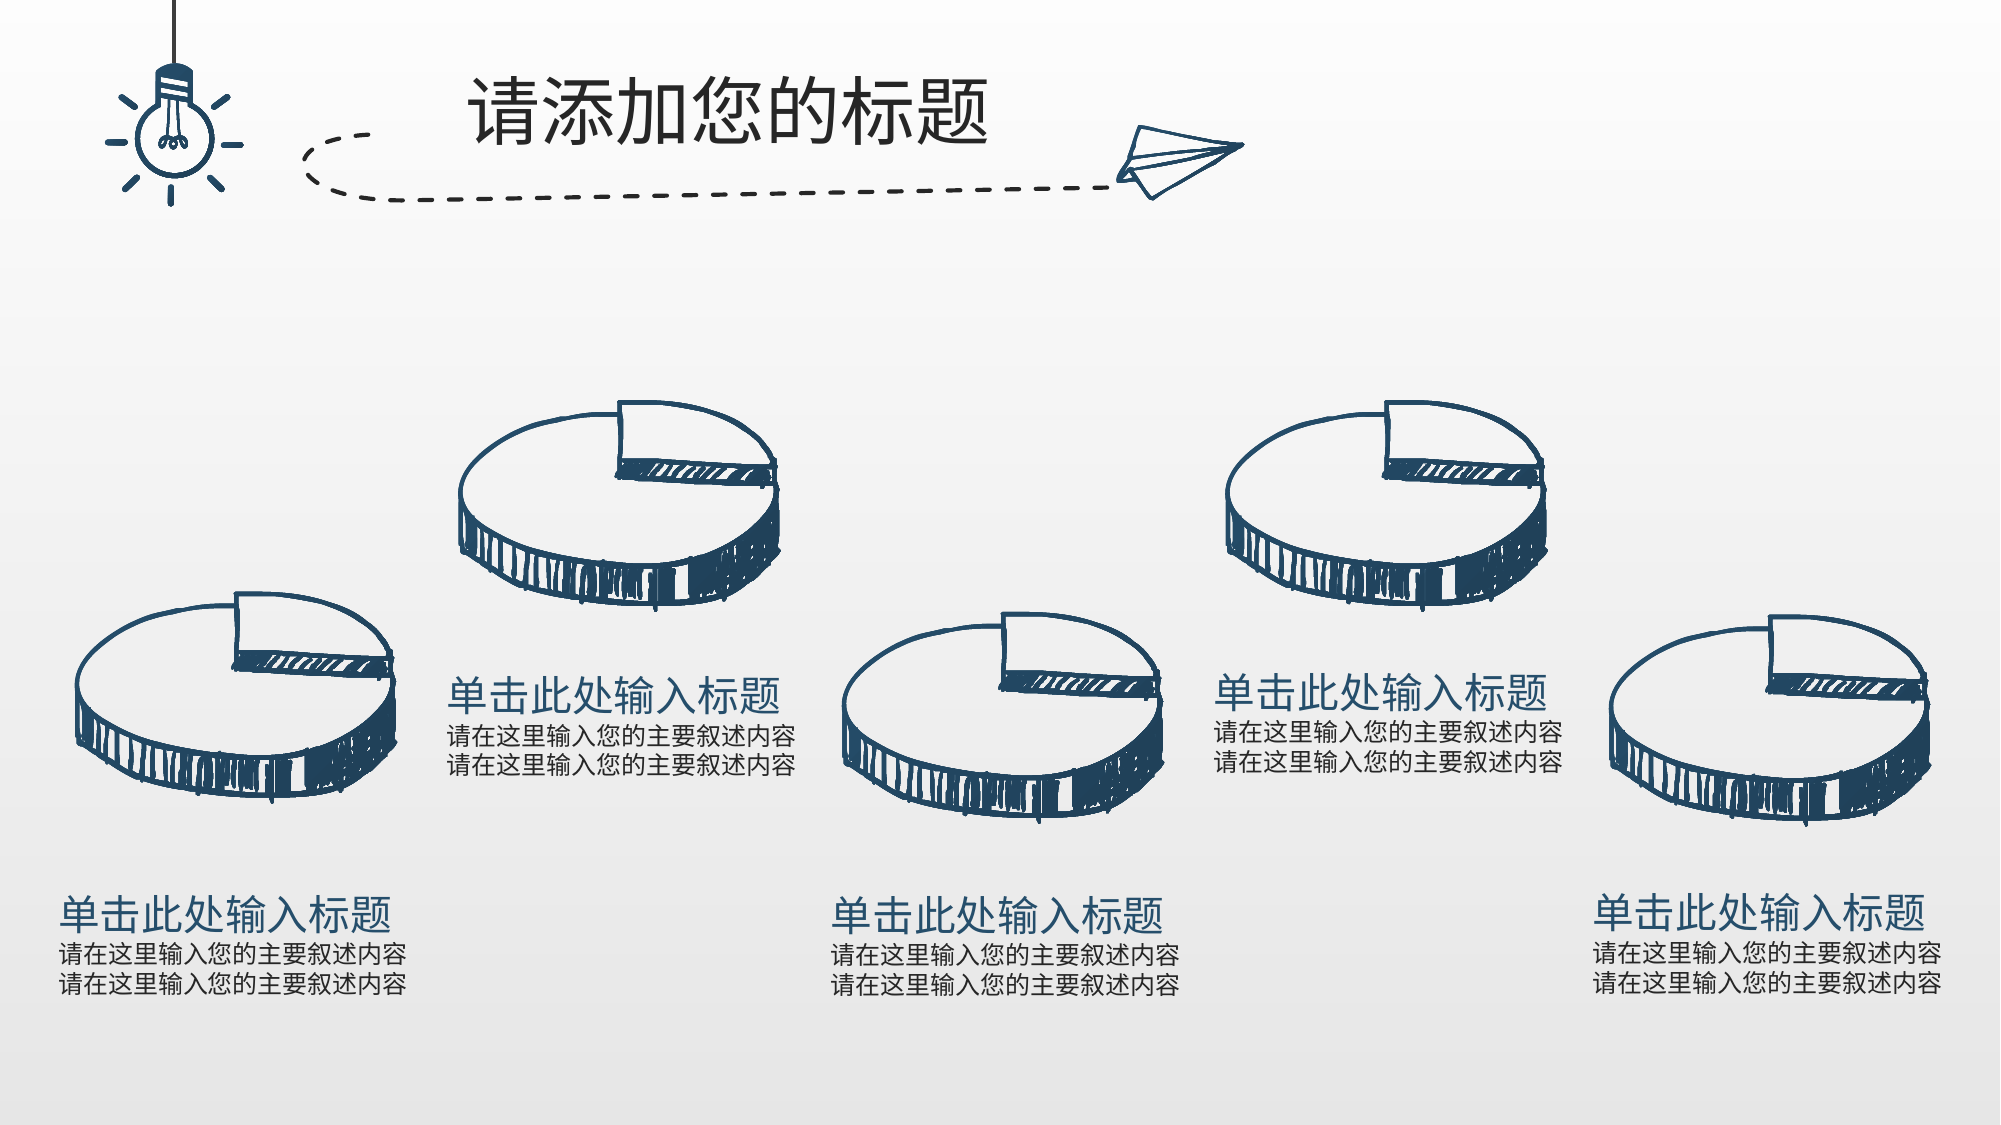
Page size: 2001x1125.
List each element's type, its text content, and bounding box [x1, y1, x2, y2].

text_box 单击此处输入标题 请在这里输入您的主要叙述内容 请在这里输入您的主要叙述内容 [1577, 879, 1958, 1085]
text_box [458, 400, 781, 612]
text_box 单击此处输入标题 请在这里输入您的主要叙述内容 请在这里输入您的主要叙述内容 [432, 662, 812, 868]
text_box 单击此处输入标题 请在这里输入您的主要叙述内容 请在这里输入您的主要叙述内容 [815, 881, 1196, 1087]
text_box [1116, 125, 1245, 201]
text_box 请添加您的标题 [332, 57, 1123, 162]
text_box [1225, 400, 1548, 612]
text_box [1608, 614, 1932, 827]
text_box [104, 0, 244, 207]
text_box [302, 133, 1116, 202]
text_box [841, 611, 1165, 824]
text_box 单击此处输入标题 请在这里输入您的主要叙述内容 请在这里输入您的主要叙述内容 [1199, 659, 1579, 864]
text_box 单击此处输入标题 请在这里输入您的主要叙述内容 请在这里输入您的主要叙述内容 [43, 880, 424, 1086]
text_box [74, 591, 398, 804]
